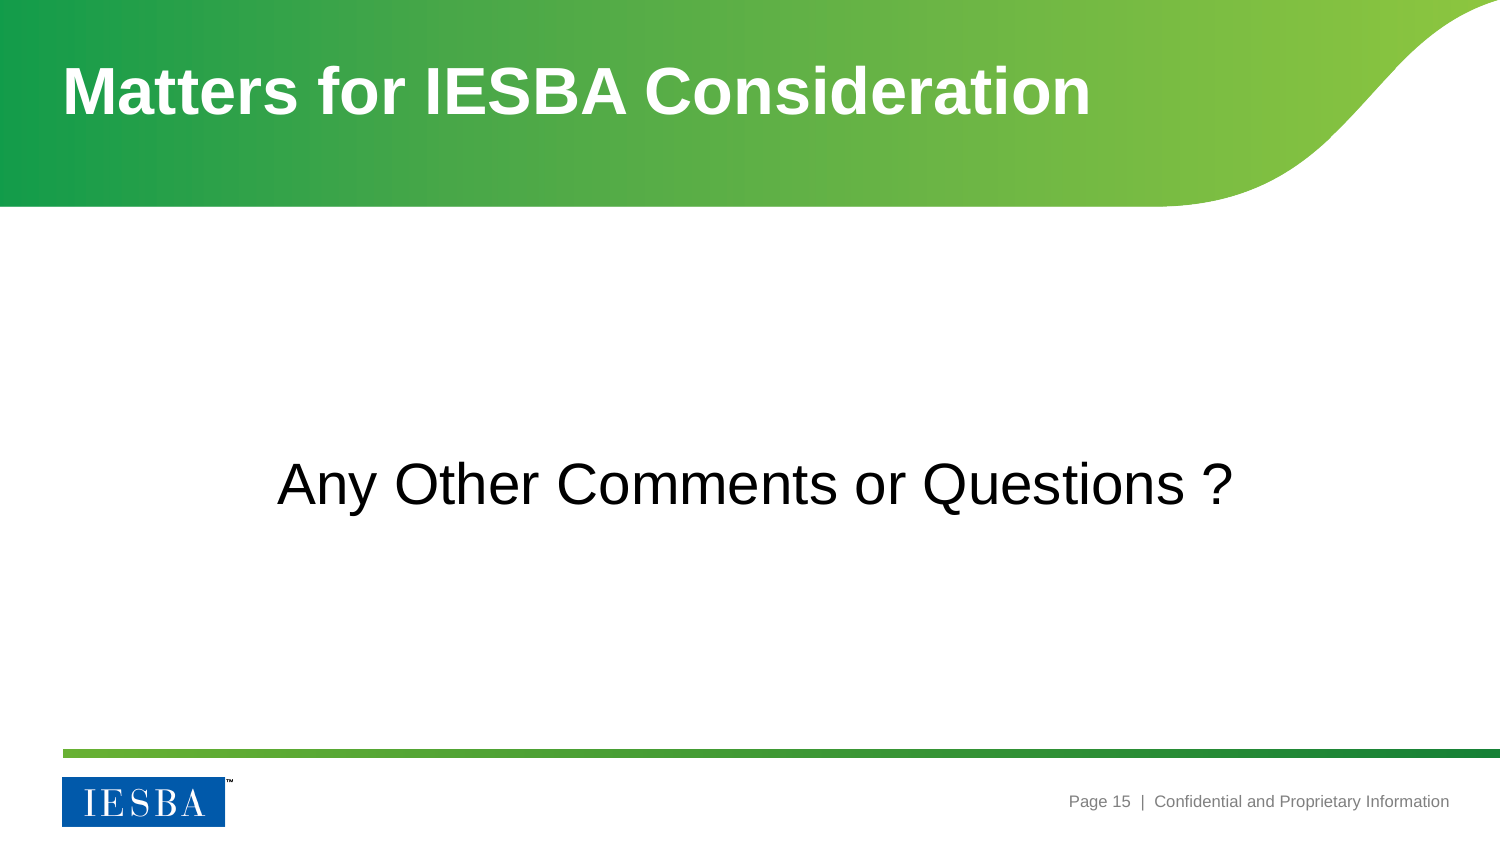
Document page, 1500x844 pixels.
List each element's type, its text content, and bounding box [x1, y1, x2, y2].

title Matters for IESBA Consideration [62, 55, 1300, 121]
picture [0, 0, 1500, 207]
picture [62, 777, 233, 827]
list Any Other Comments or Questions ? [62, 220, 1450, 724]
